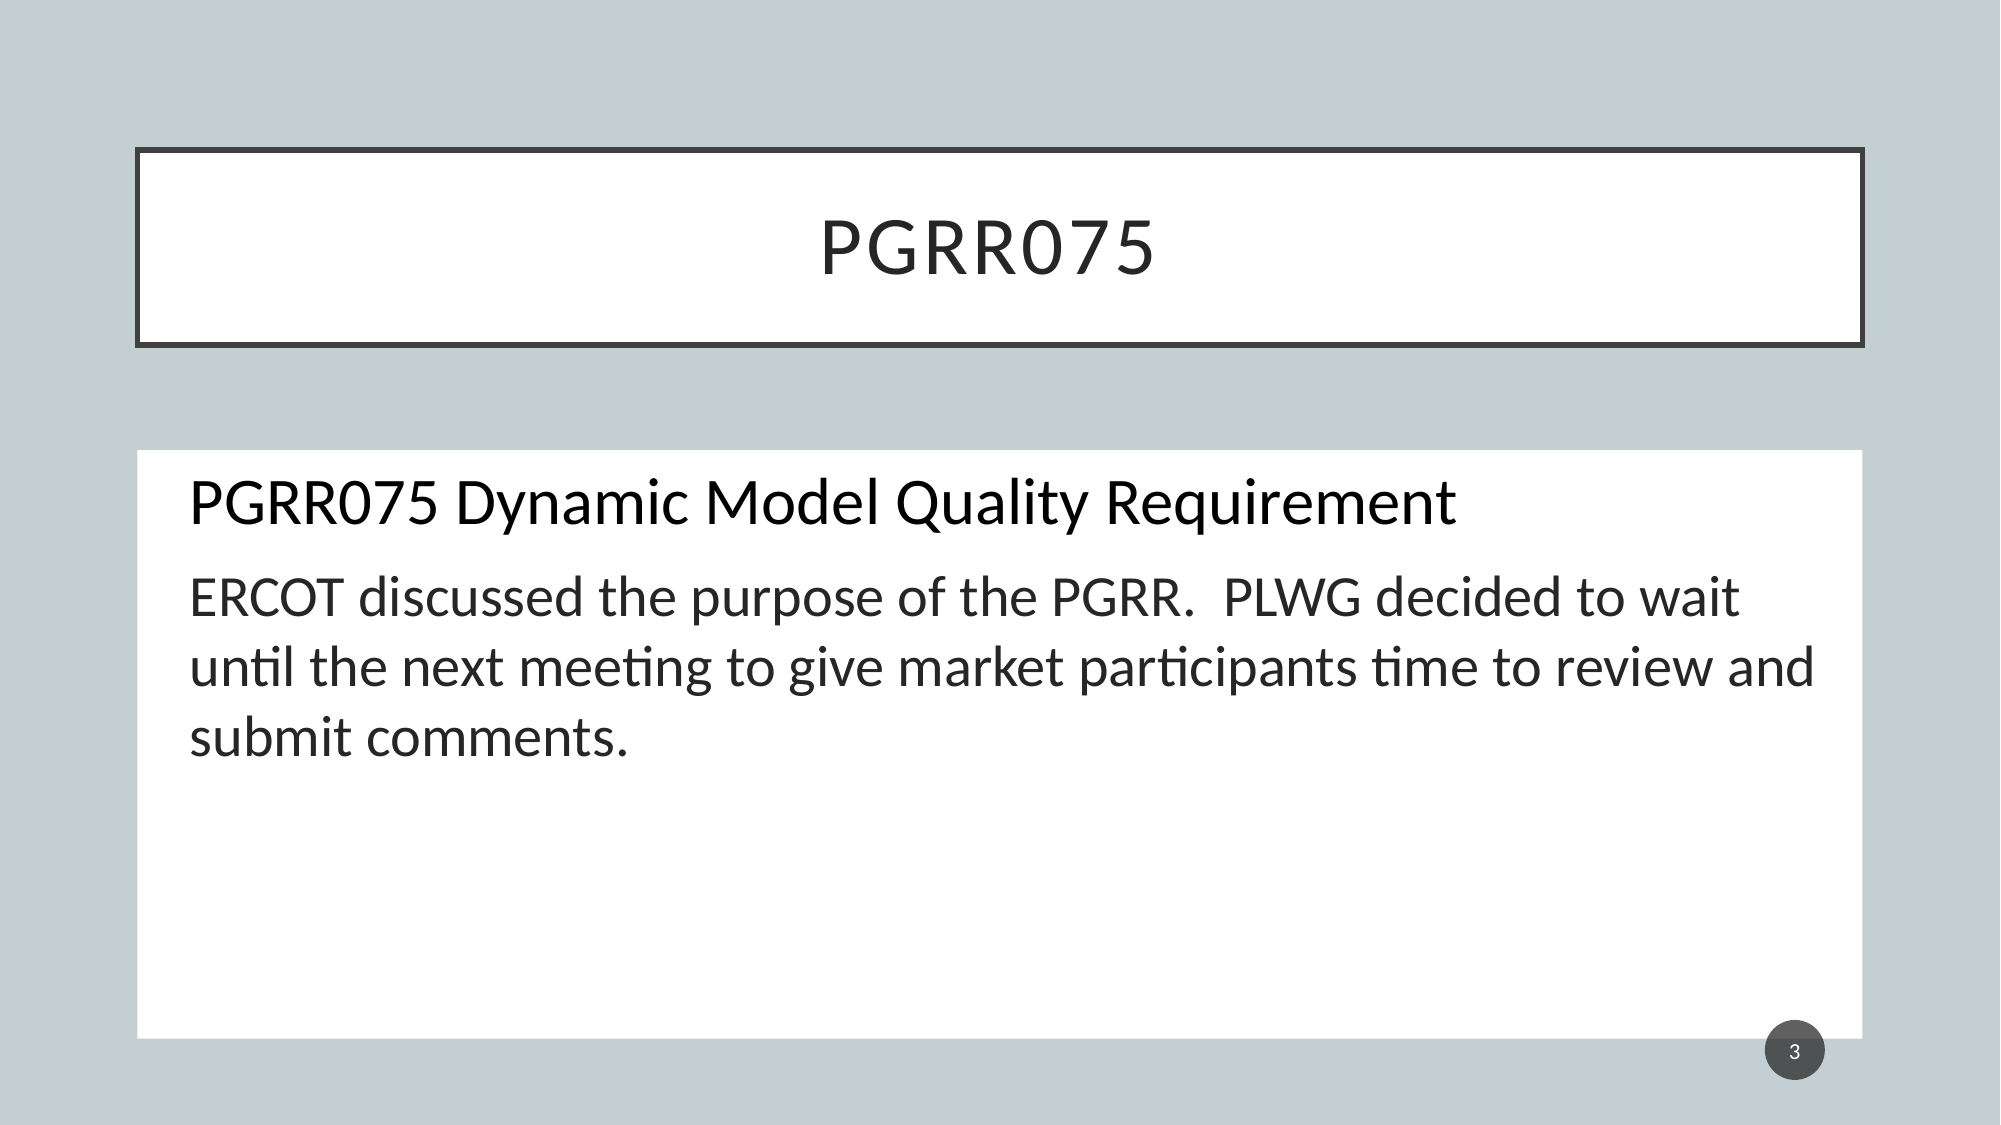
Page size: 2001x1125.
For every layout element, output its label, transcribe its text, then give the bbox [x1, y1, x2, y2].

title PGRR075 [135, 147, 1865, 348]
list PGRR075 Dynamic Model Quality Requirement ERCOT discussed the purpose of the PGRR. PLWG decided to wait until the next meeting to give market participants time to review and submit comments. [137, 450, 1863, 1039]
slide_number 3 [1764, 1019, 1825, 1080]
